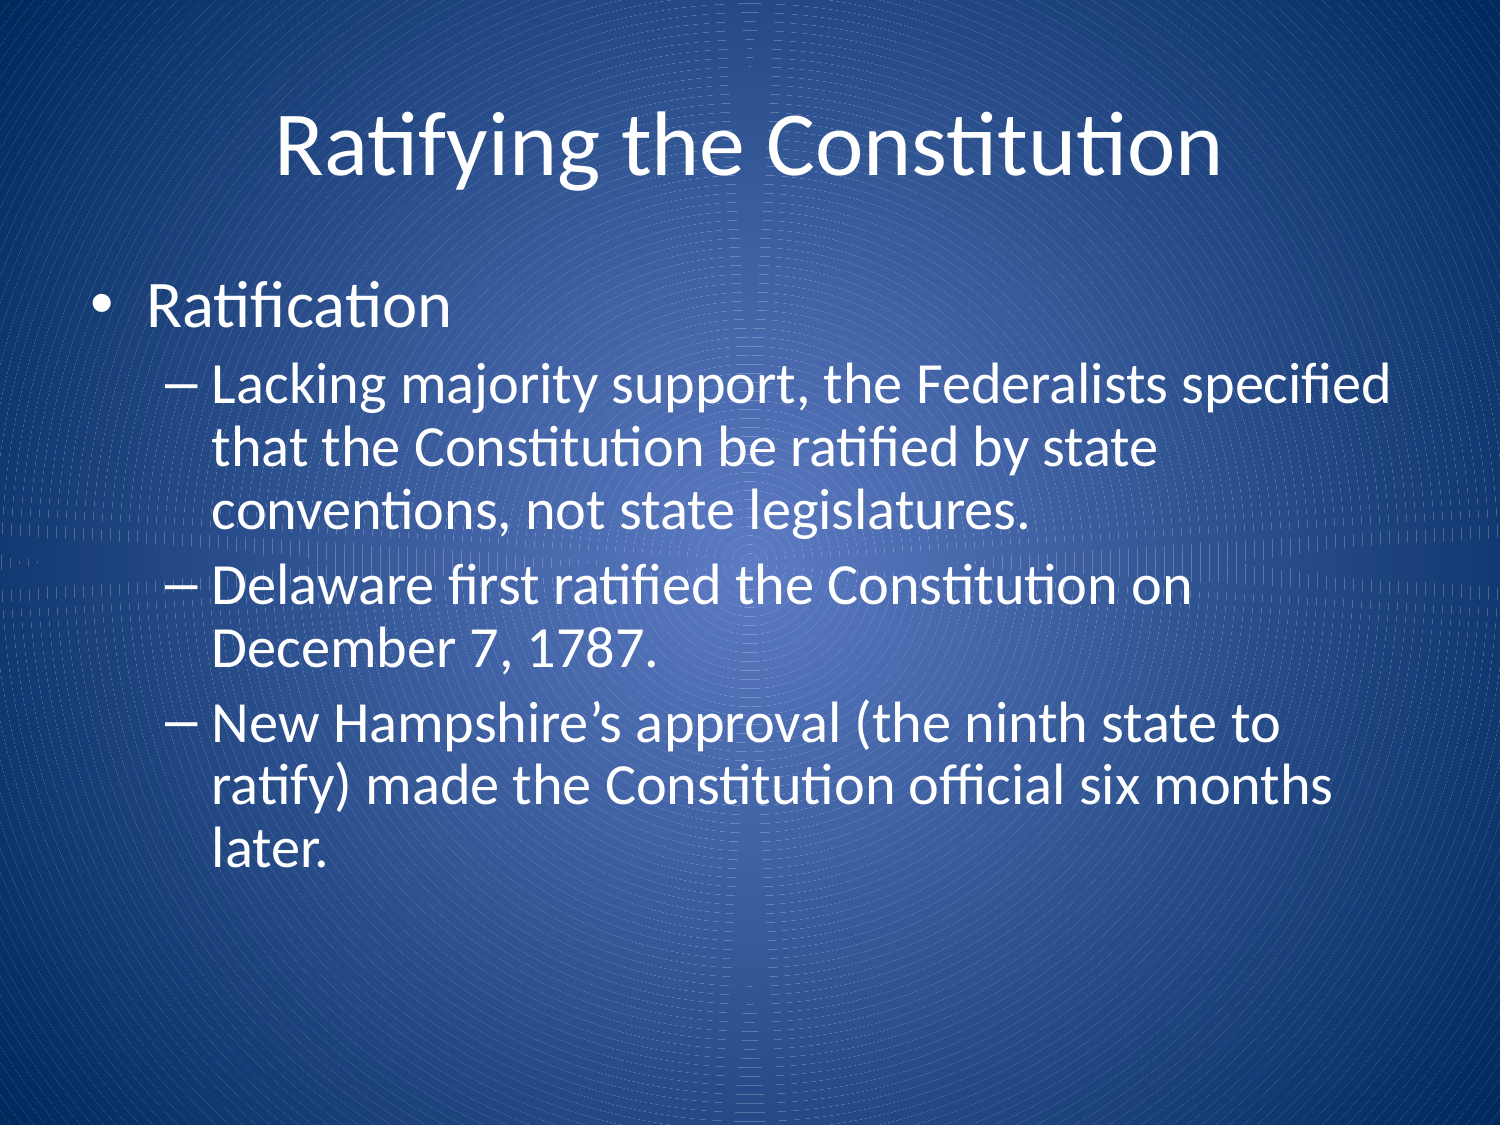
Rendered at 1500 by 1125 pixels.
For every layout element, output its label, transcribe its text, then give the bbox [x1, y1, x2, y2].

title Ratifying the Constitution [75, 45, 1425, 233]
list Ratification Lacking majority support, the Federalists specified that the Constitution be ratified by state conventions, not state legislatures. Delaware first ratified the Constitution on December 7, 1787. New Hampshire’s approval (the ninth state to ratify) made the Constitution official six months later. [75, 262, 1425, 1005]
